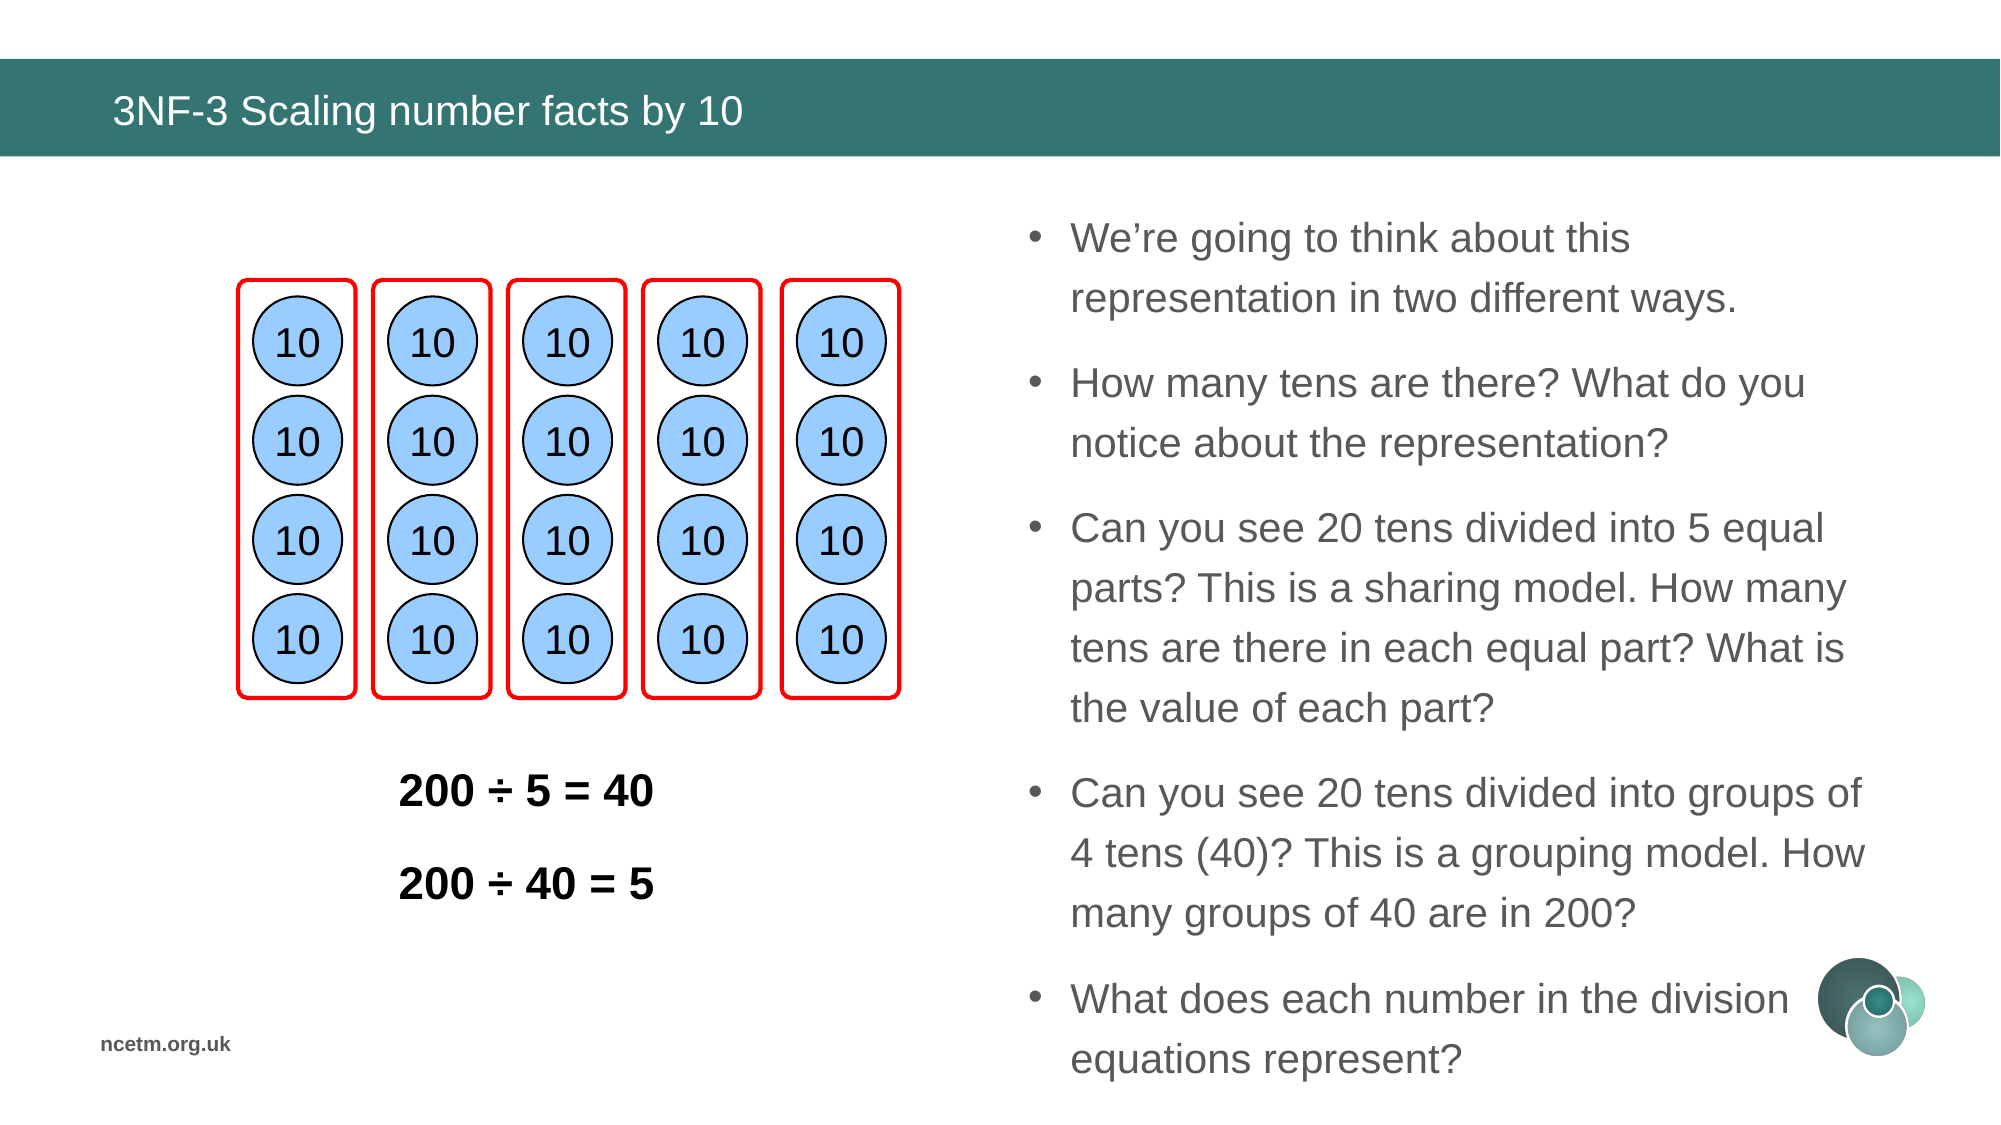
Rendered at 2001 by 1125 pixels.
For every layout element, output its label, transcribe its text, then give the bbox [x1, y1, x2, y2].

text_box We’re going to think about this representation in two different ways. How many tens are there? What do you notice about the representation? Can you see 20 tens divided into 5 equal parts? This is a sharing model. How many tens are there in each equal part? What is the value of each part? Can you see 20 tens divided into groups of 4 tens (40)? This is a grouping model. How many groups of 40 are in 200? What does each number in the division equations represent? [1013, 193, 1898, 867]
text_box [252, 296, 887, 684]
text_box 200 ÷ 40 = 5 [383, 846, 670, 916]
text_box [237, 279, 900, 699]
text_box 200 ÷ 5 = 40 [383, 752, 670, 823]
title 3NF-3 Scaling number facts by 10 [97, 76, 1945, 147]
picture [1818, 958, 1925, 1056]
